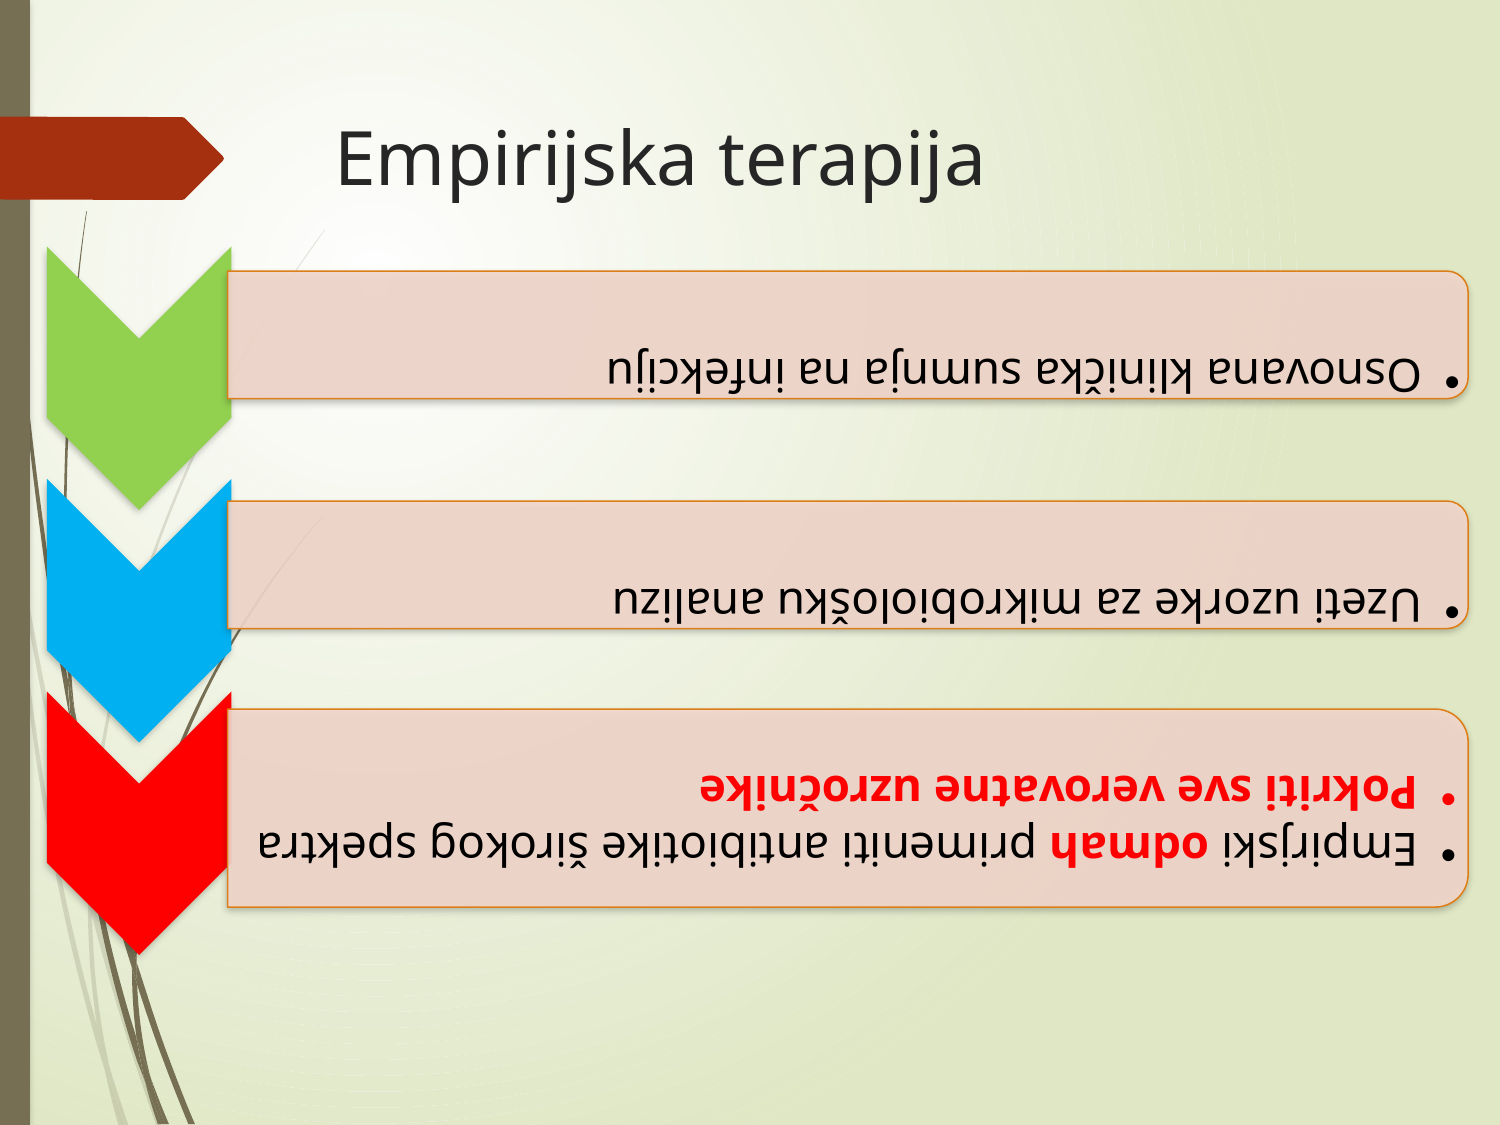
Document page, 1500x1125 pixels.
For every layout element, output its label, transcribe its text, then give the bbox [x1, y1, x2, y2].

title Empirijska terapija [319, 102, 1400, 245]
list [46, 245, 1473, 989]
